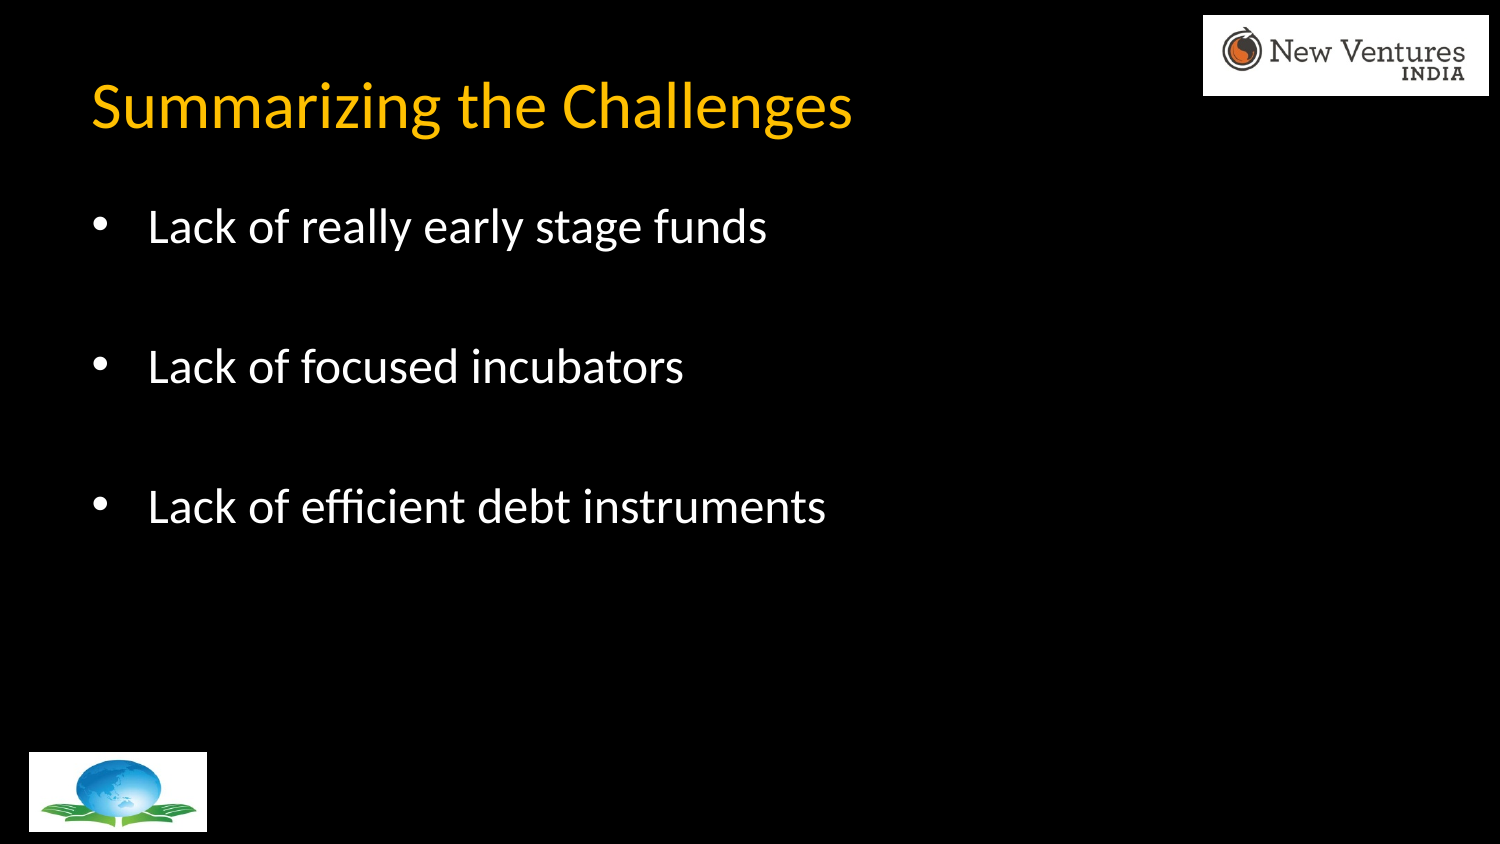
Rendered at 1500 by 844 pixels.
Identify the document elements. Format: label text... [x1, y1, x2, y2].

list Lack of really early stage funds Lack of focused incubators Lack of efficient debt instruments [76, 185, 1427, 753]
title Summarizing the Challenges [76, 32, 1176, 173]
picture [29, 752, 207, 832]
picture [1203, 15, 1489, 96]
